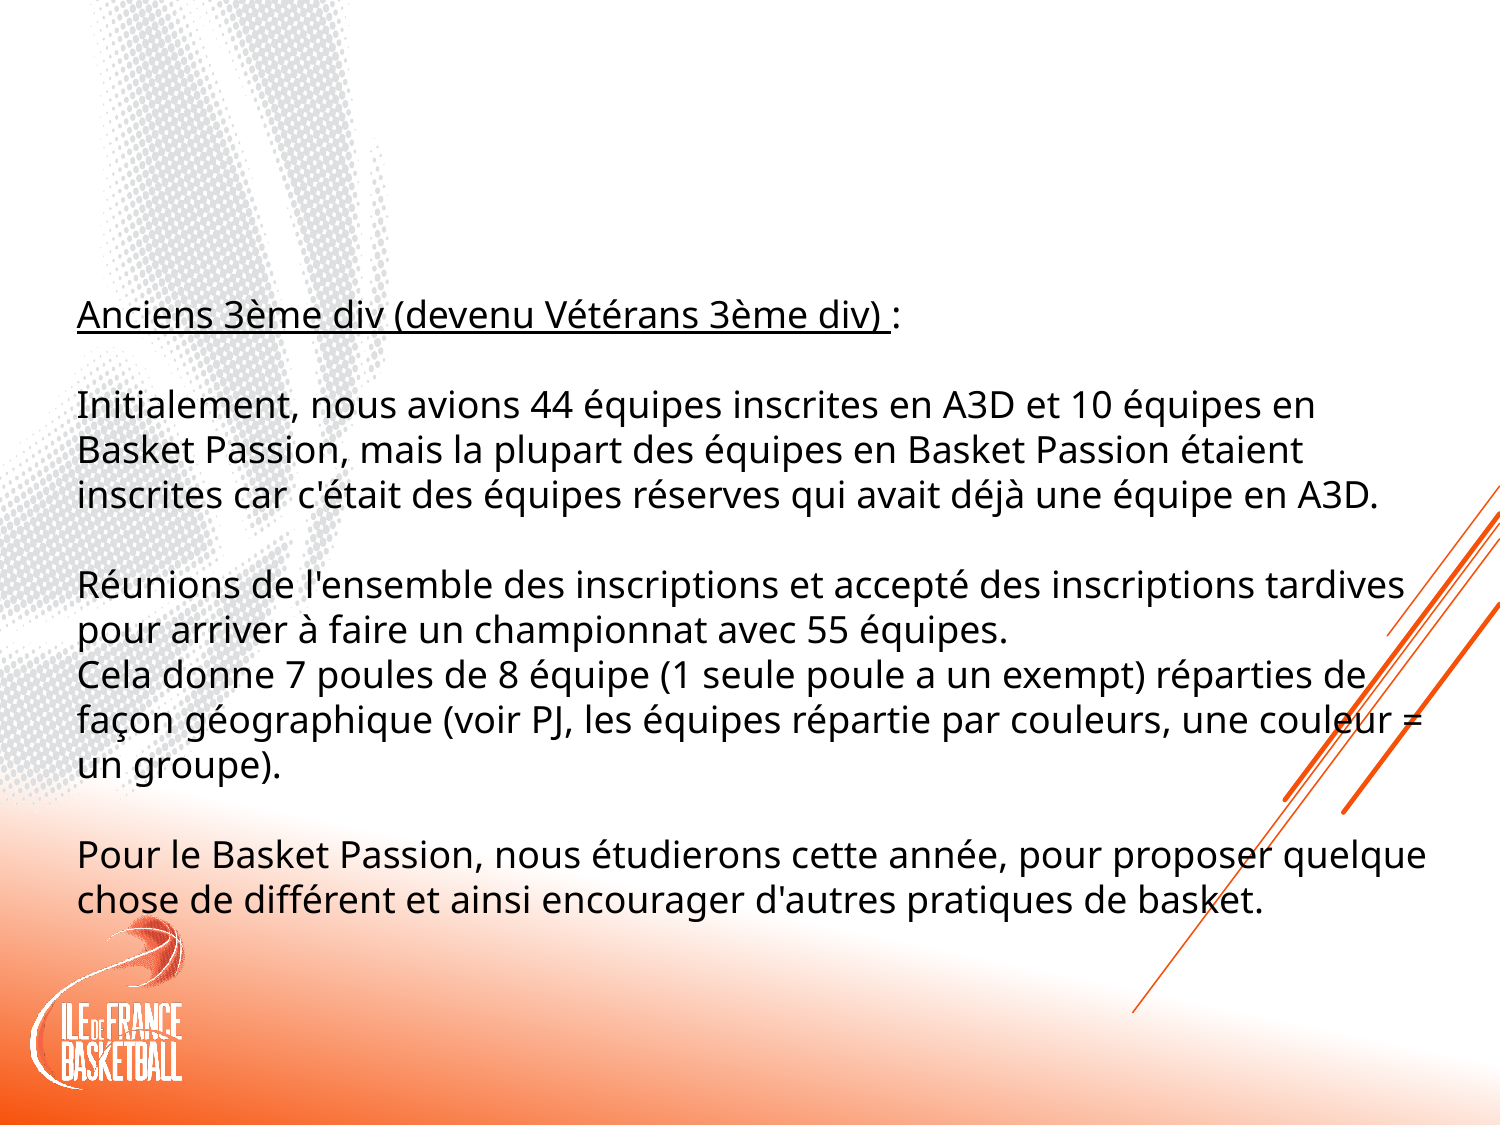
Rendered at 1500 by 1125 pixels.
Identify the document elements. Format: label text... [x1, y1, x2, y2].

text_box Anciens 3ème div (devenu Vétérans 3ème div) : Initialement, nous avions 44 équipes inscrites en A3D et 10 équipes en Basket Passion, mais la plupart des équipes en Basket Passion étaient inscrites car c'était des équipes réserves qui avait déjà une équipe en A3D. Réunions de l'ensemble des inscriptions et accepté des inscriptions tardives pour arriver à faire un championnat avec 55 équipes. Cela donne 7 poules de 8 équipe (1 seule poule a un exempt) réparties de façon géographique (voir PJ, les équipes répartie par couleurs, une couleur = un groupe). Pour le Basket Passion, nous étudierons cette année, pour proposer quelque chose de différent et ainsi encourager d'autres pratiques de basket. [61, 283, 1459, 929]
picture [0, 0, 416, 835]
picture [8, 913, 192, 1090]
